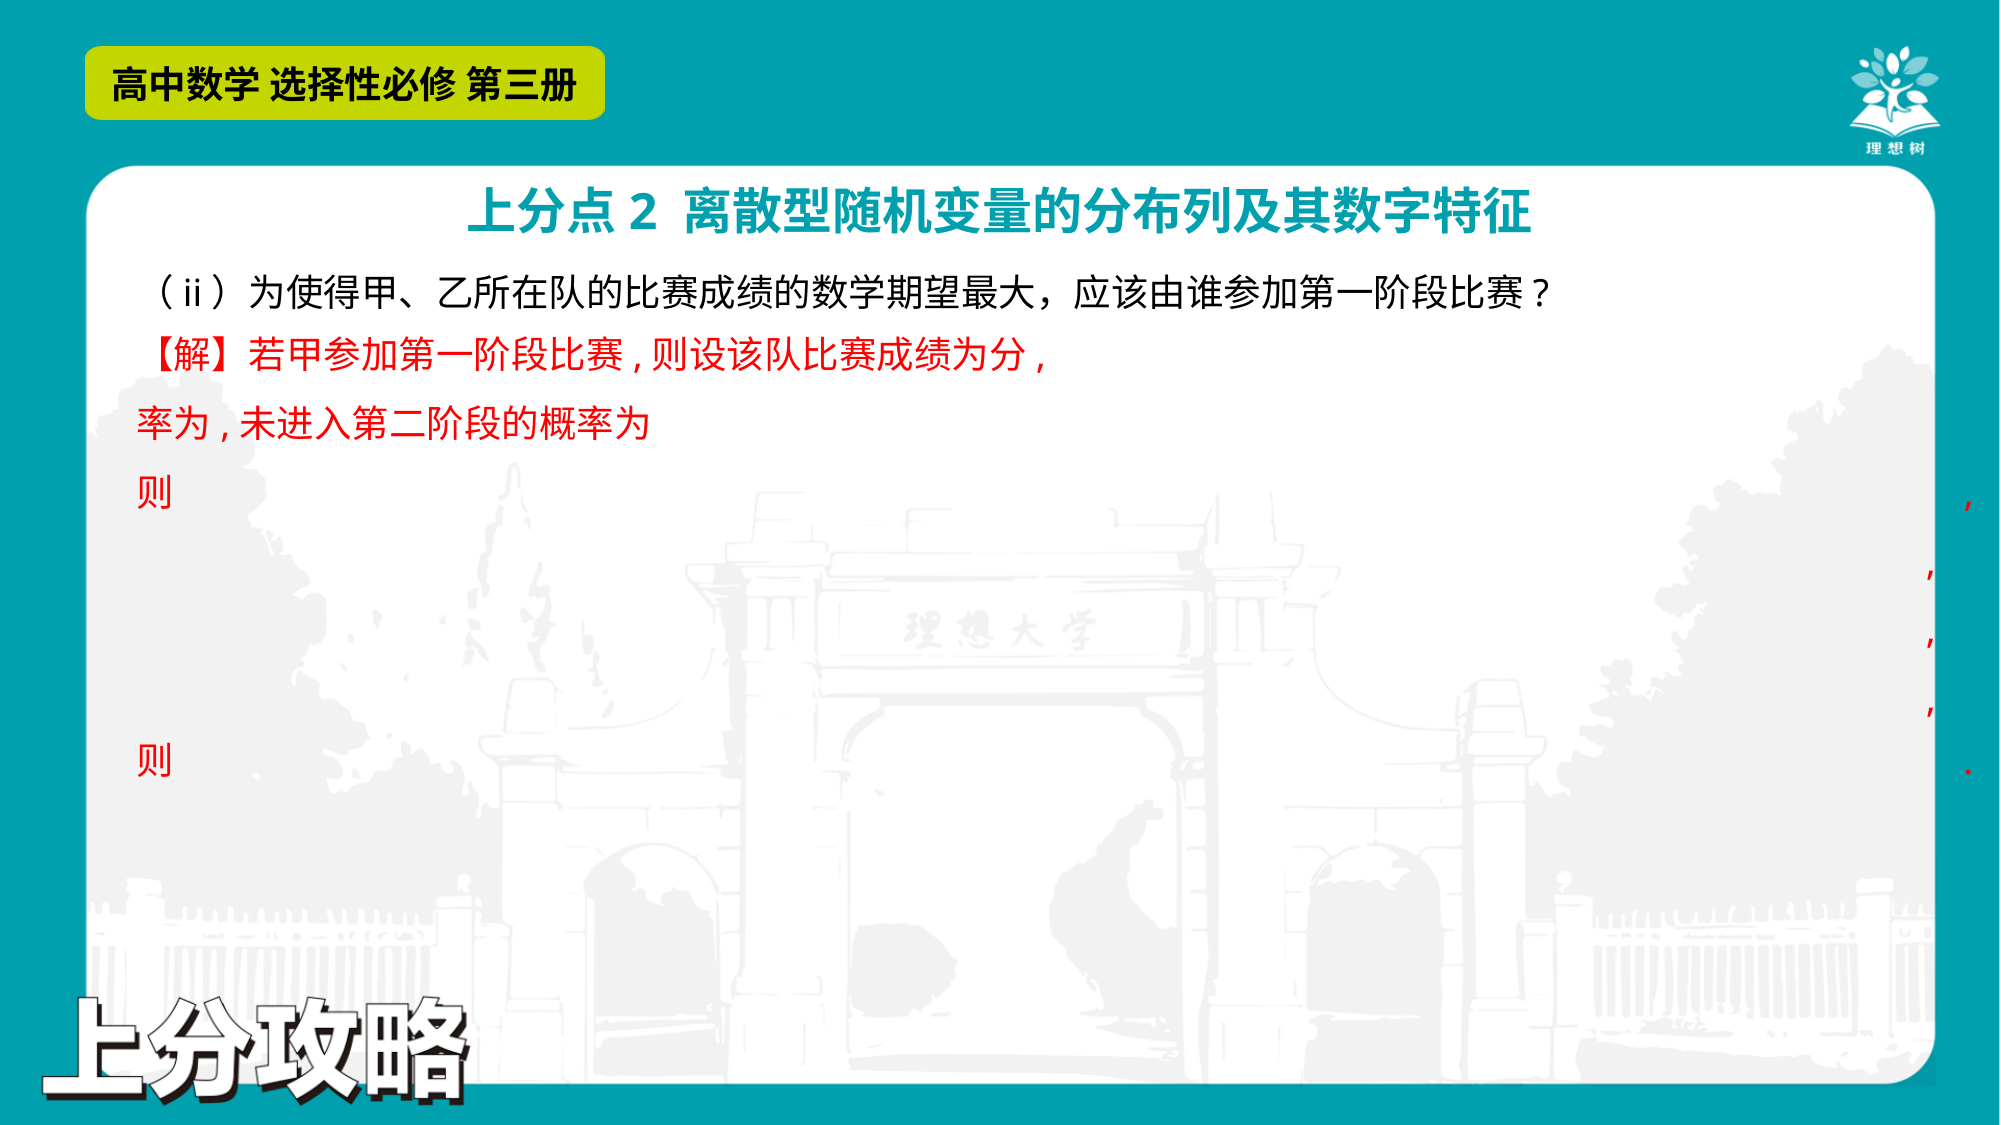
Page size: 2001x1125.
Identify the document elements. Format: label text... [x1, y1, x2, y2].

text_box （ii）为使得甲、乙所在队的比赛成绩的数学期望最大，应该由谁参加第一阶段比赛? [136, 247, 1865, 308]
picture [0, 0, 2000, 1125]
